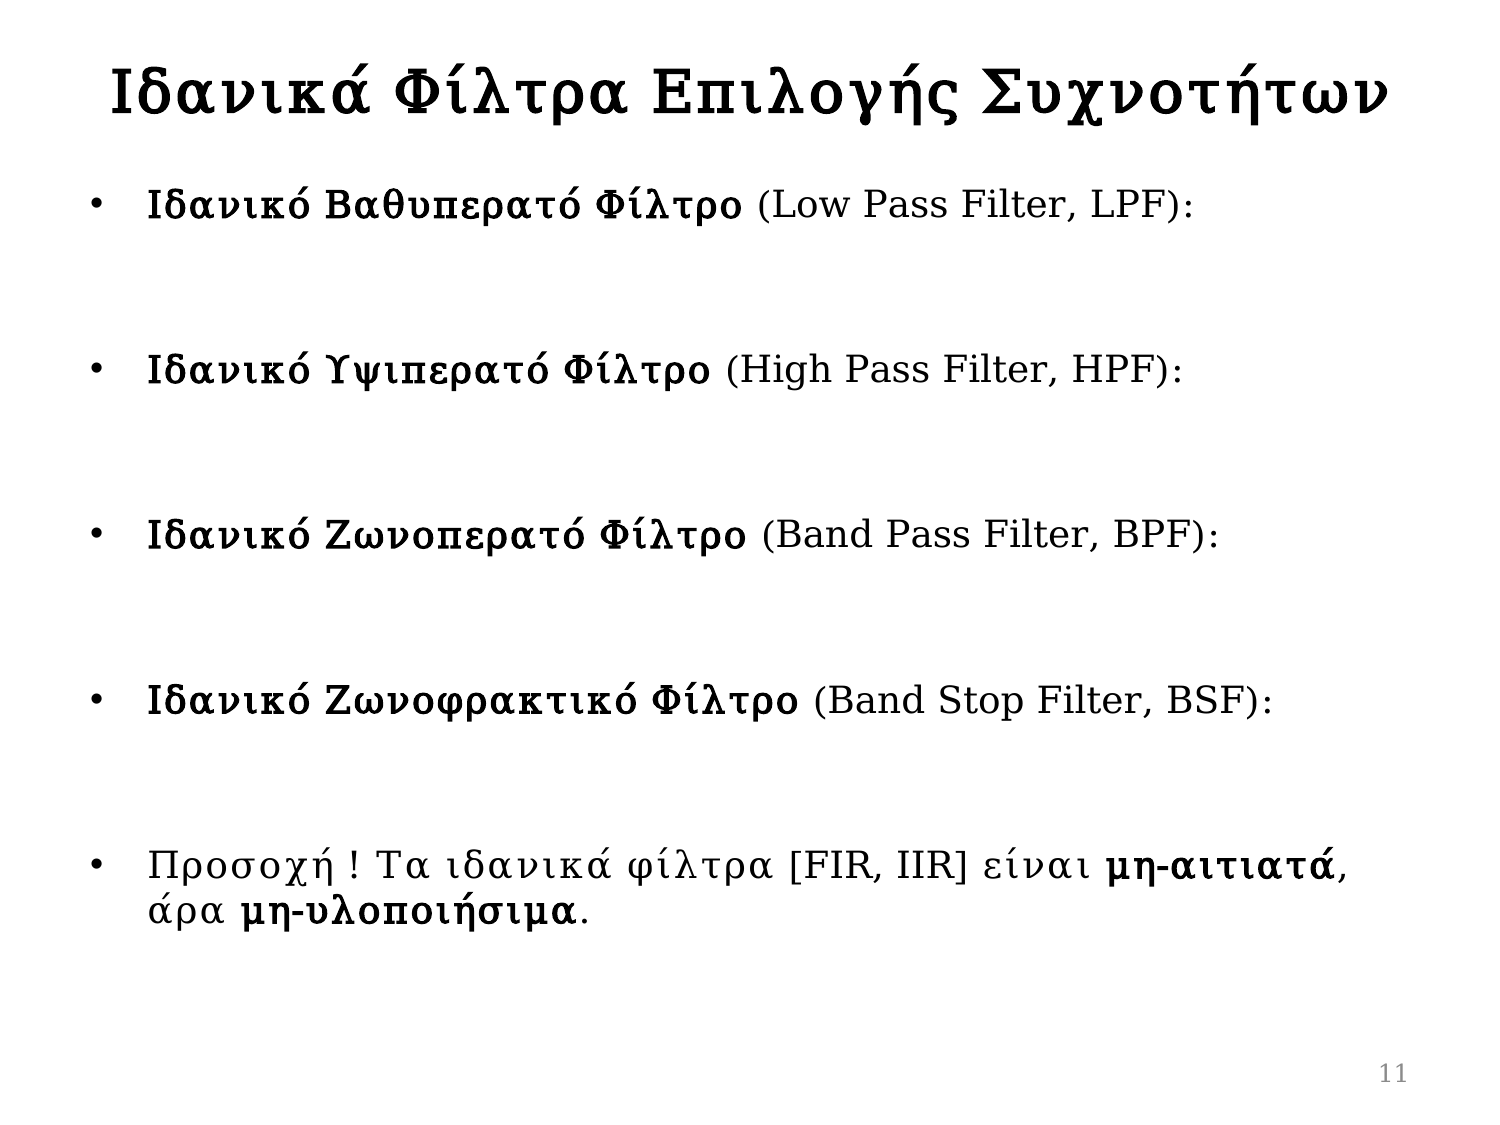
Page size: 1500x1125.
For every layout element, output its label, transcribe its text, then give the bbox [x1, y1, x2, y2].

slide_number 11 [1222, 1042, 1425, 1103]
title Ιδανικά Φίλτρα Επιλογής Συχνοτήτων [75, 19, 1425, 159]
